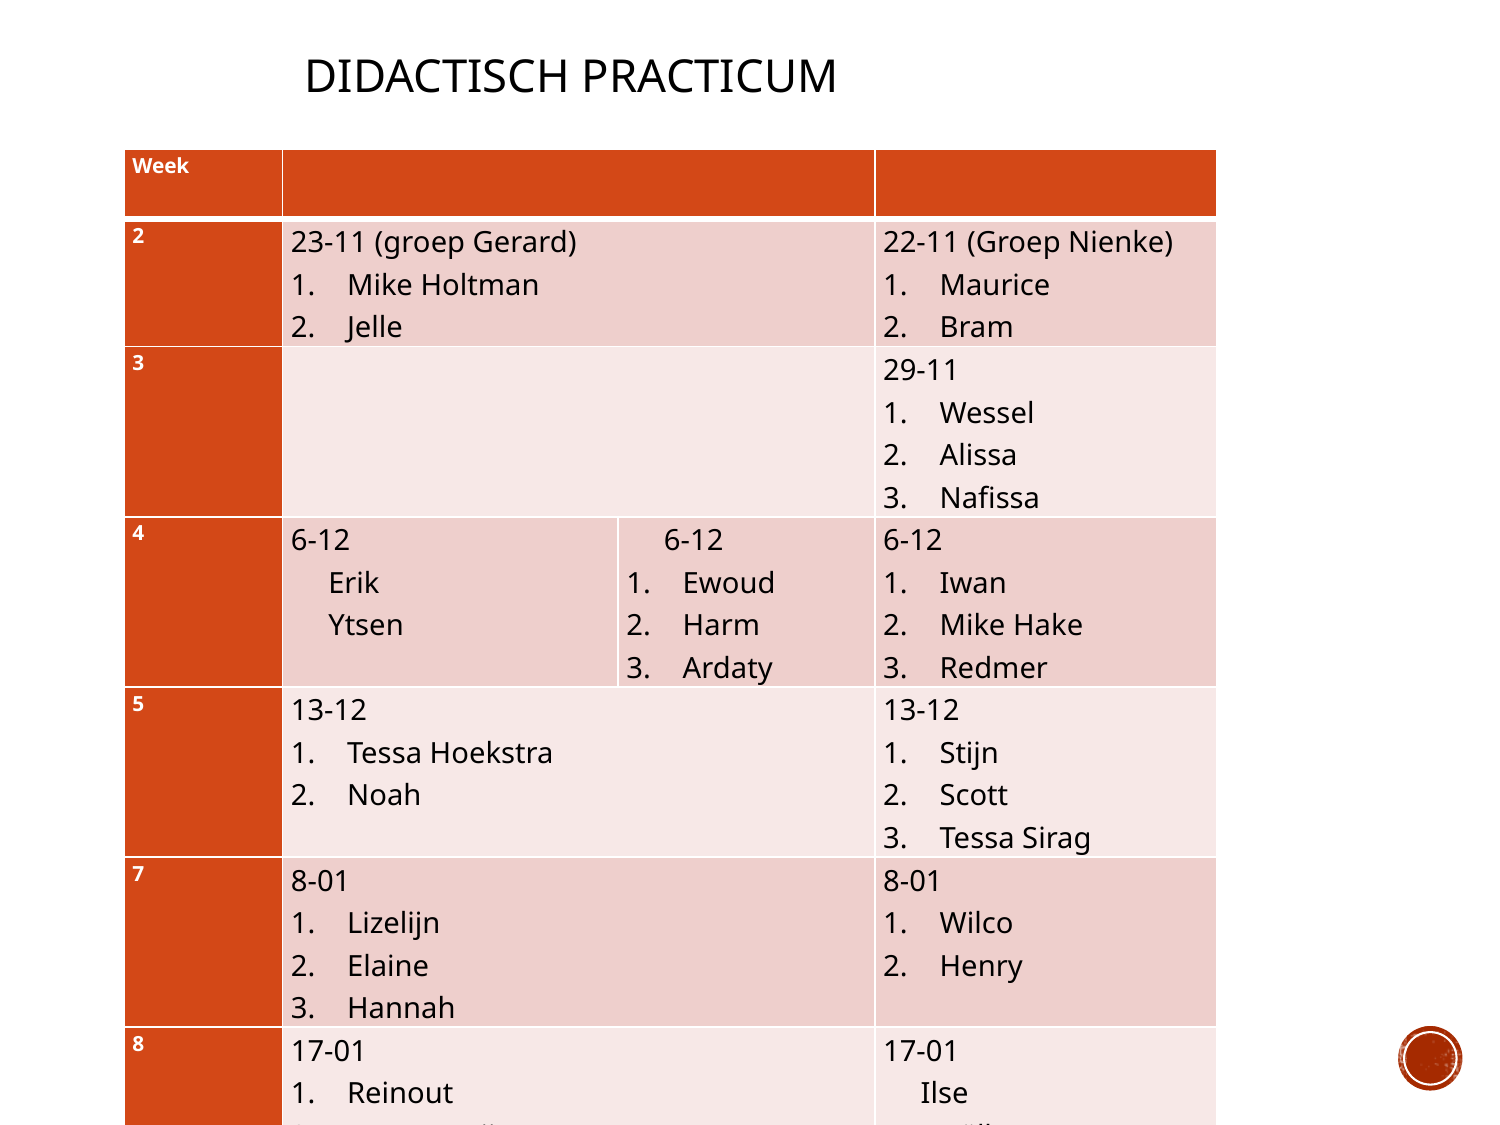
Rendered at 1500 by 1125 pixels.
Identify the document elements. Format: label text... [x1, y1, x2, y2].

table_cell 8 [125, 1028, 282, 1125]
table_cell 6-12 Ewoud Harm Ardaty [619, 518, 874, 686]
table_header [876, 150, 1216, 216]
table_cell 5 [125, 688, 282, 856]
table_cell 6-12 Erik Ytsen [283, 518, 617, 686]
table_cell 6-12 Iwan Mike Hake Redmer [876, 518, 1216, 686]
table_cell 17-01 Ilse Noëlle [876, 1028, 1216, 1125]
table_cell 8-01 Lizelijn Elaine Hannah [283, 858, 874, 1026]
table_header Week [125, 150, 282, 216]
table_cell 22-11 (Groep Nienke) Maurice Bram [876, 222, 1216, 346]
title Didactisch practicum [289, 30, 963, 126]
table_cell 13-12 Tessa Hoekstra Noah [283, 688, 874, 856]
table_cell 4 [125, 518, 282, 686]
table_cell 23-11 (groep Gerard) Mike Holtman Jelle [283, 222, 874, 346]
table_cell 7 [125, 858, 282, 1026]
table_cell [283, 347, 874, 516]
table_cell 29-11 Wessel Alissa Nafissa [876, 347, 1216, 516]
table_cell 13-12 Stijn Scott Tessa Sirag [876, 688, 1216, 856]
table_cell 2 [125, 222, 282, 346]
table_cell 8-01 Wilco Henry [876, 858, 1216, 1026]
table_header [283, 150, 874, 216]
table_cell 17-01 Reinout Anne Marije [283, 1028, 874, 1125]
table_cell 3 [125, 347, 282, 516]
